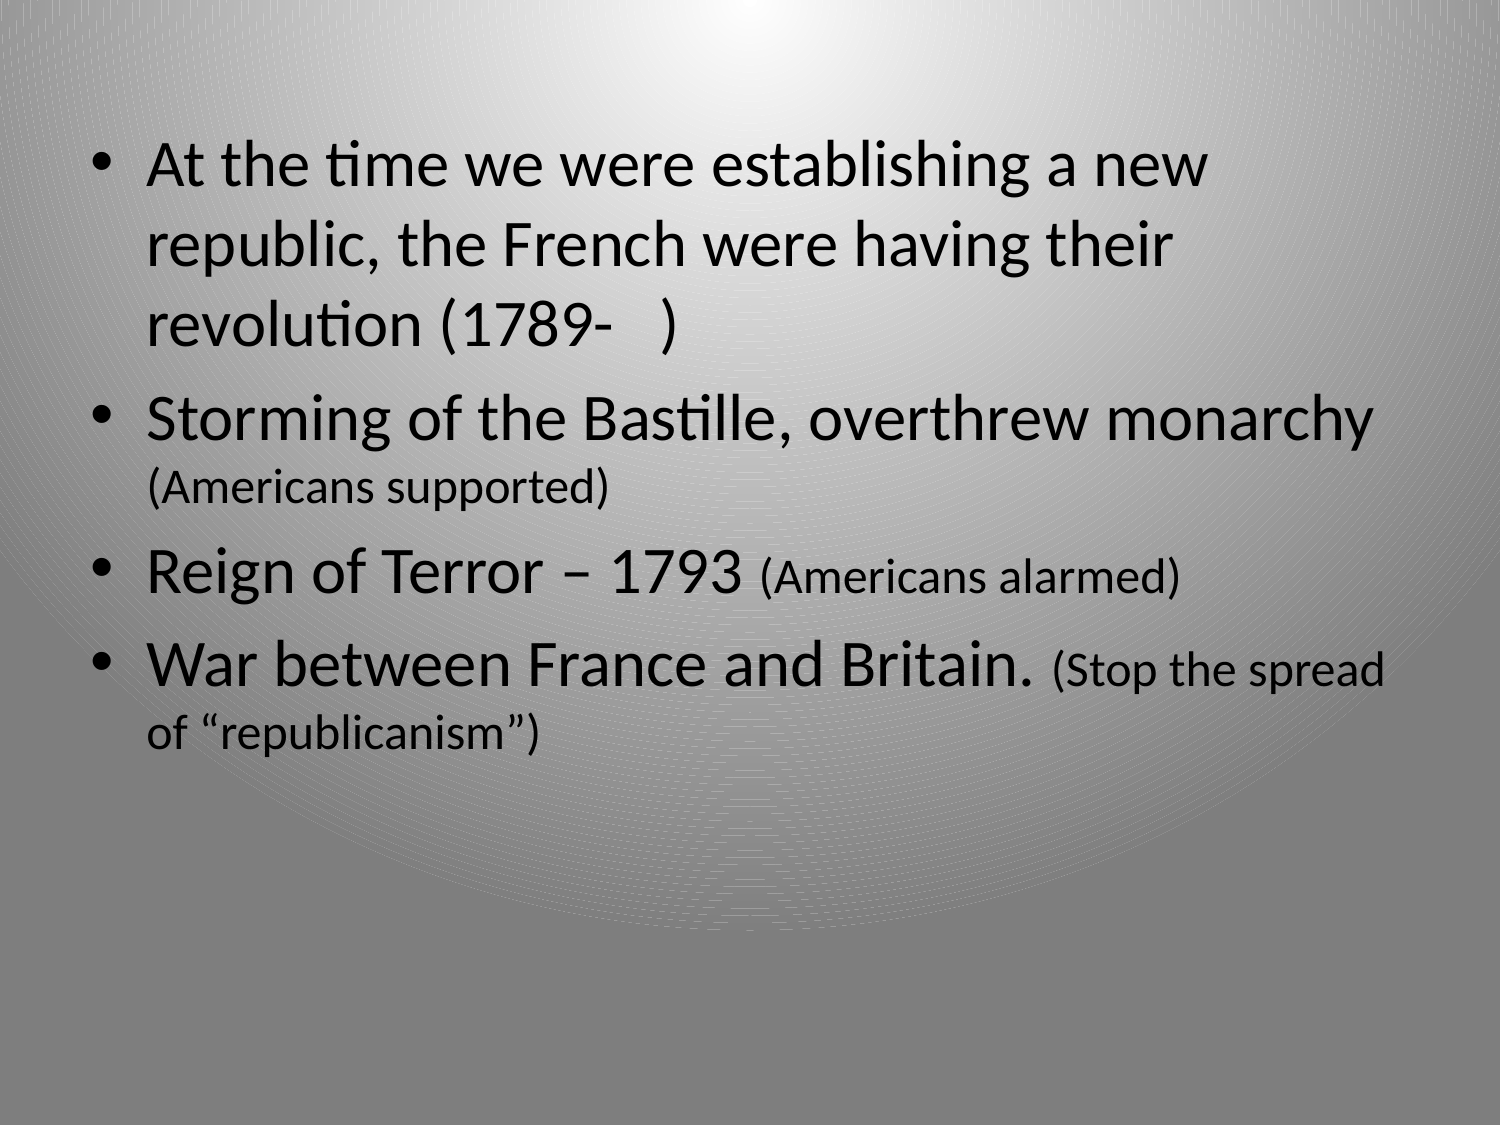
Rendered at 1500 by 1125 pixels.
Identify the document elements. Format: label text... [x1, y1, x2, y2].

list At the time we were establishing a new republic, the French were having their revolution (1789- ) Storming of the Bastille, overthrew monarchy (Americans supported) Reign of Terror – 1793 (Americans alarmed) War between France and Britain. (Stop the spread of “republicanism”) [75, 112, 1425, 1005]
